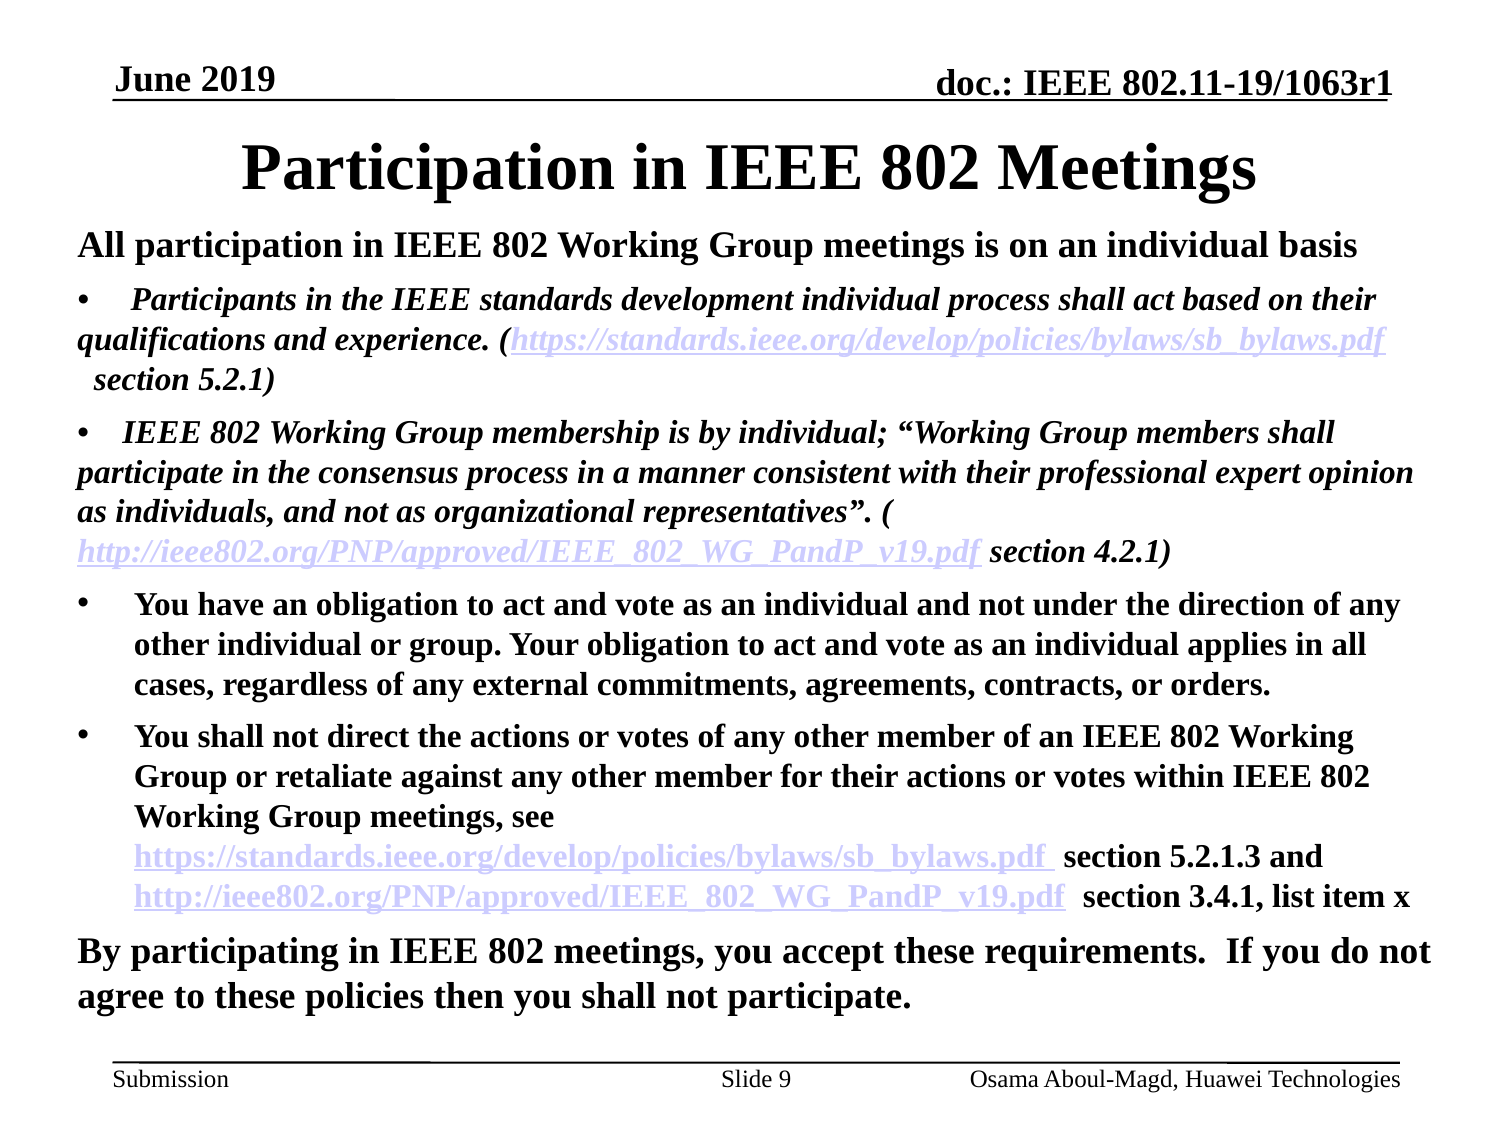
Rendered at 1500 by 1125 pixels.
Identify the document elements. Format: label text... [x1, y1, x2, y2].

slide_number Slide 9 [712, 1061, 800, 1123]
list All participation in IEEE 802 Working Group meetings is on an individual basis • Participants in the IEEE standards development individual process shall act based on their qualifications and experience. (https://standards.ieee.org/develop/policies/bylaws/sb_bylaws.pdf section 5.2.1) • IEEE 802 Working Group membership is by individual; “Working Group members shall participate in the consensus process in a manner consistent with their professional expert opinion as individuals, and not as organizational representatives”. (http://ieee802.org/PNP/approved/IEEE_802_WG_PandP_v19.pdf section 4.2.1) You have an obligation to act and vote as an individual and not under the direction of any other individual or group. Your obligation to act and vote as an individual applies in all cases, regardless of any external commitments, agreements, contracts, or orders. You shall not direct the actions or votes of any other member of an IEEE 802 Working Group or retaliate against any other member for their actions or votes within IEEE 802 Working Group meetings, see https://standards.ieee.org/develop/policies/bylaws/sb_bylaws.pdf section 5.2.1.3 and http://ieee802.org/PNP/approved/IEEE_802_WG_PandP_v19.pdf section 3.4.1, list item x By participating in IEEE 802 meetings, you accept these requirements. If you do not agree to these policies then you shall not participate. [62, 212, 1451, 888]
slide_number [114, 54, 423, 100]
title Participation in IEEE 802 Meetings [112, 112, 1388, 212]
footer Osama Aboul-Magd, Huawei Technologies [878, 1061, 1402, 1093]
